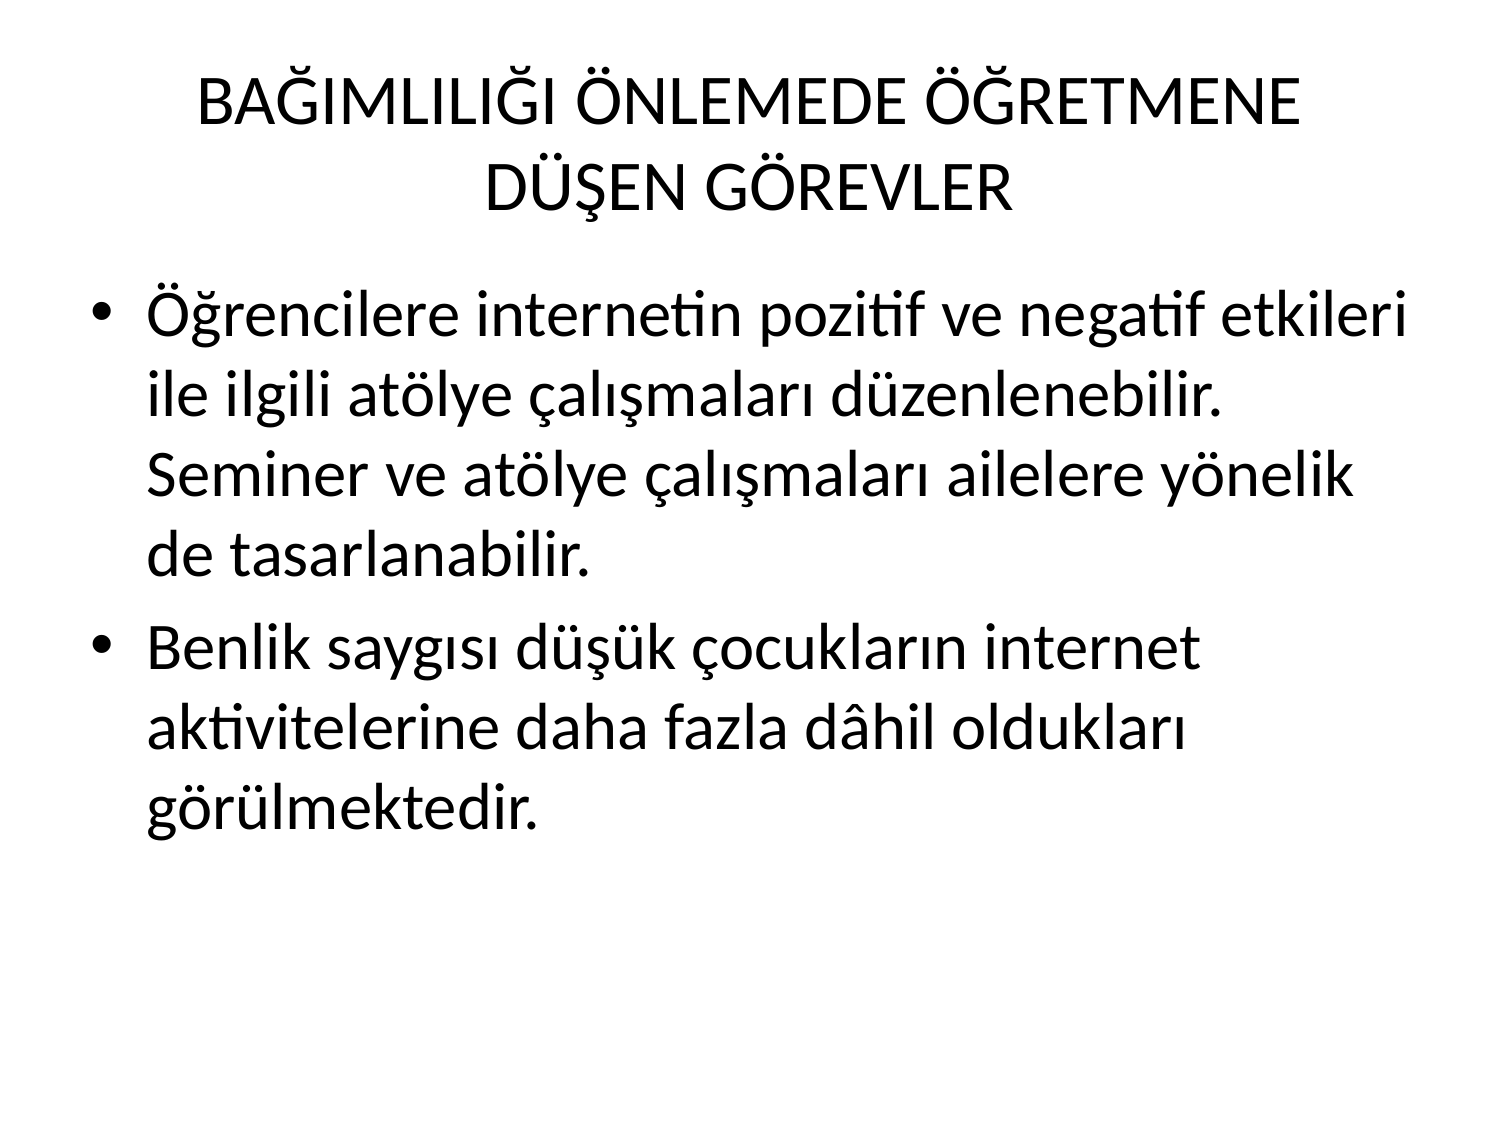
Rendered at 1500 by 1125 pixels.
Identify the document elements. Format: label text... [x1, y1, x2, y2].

title BAĞIMLILIĞI ÖNLEMEDE ÖĞRETMENE DÜŞEN GÖREVLER [75, 45, 1425, 233]
list Öğrencilere internetin pozitif ve negatif etkileri ile ilgili atölye çalışmaları düzenlenebilir. Seminer ve atölye çalışmaları ailelere yönelik de tasarlanabilir. Benlik saygısı düşük çocukların internet aktivitelerine daha fazla dâhil oldukları görülmektedir. [75, 262, 1425, 1005]
